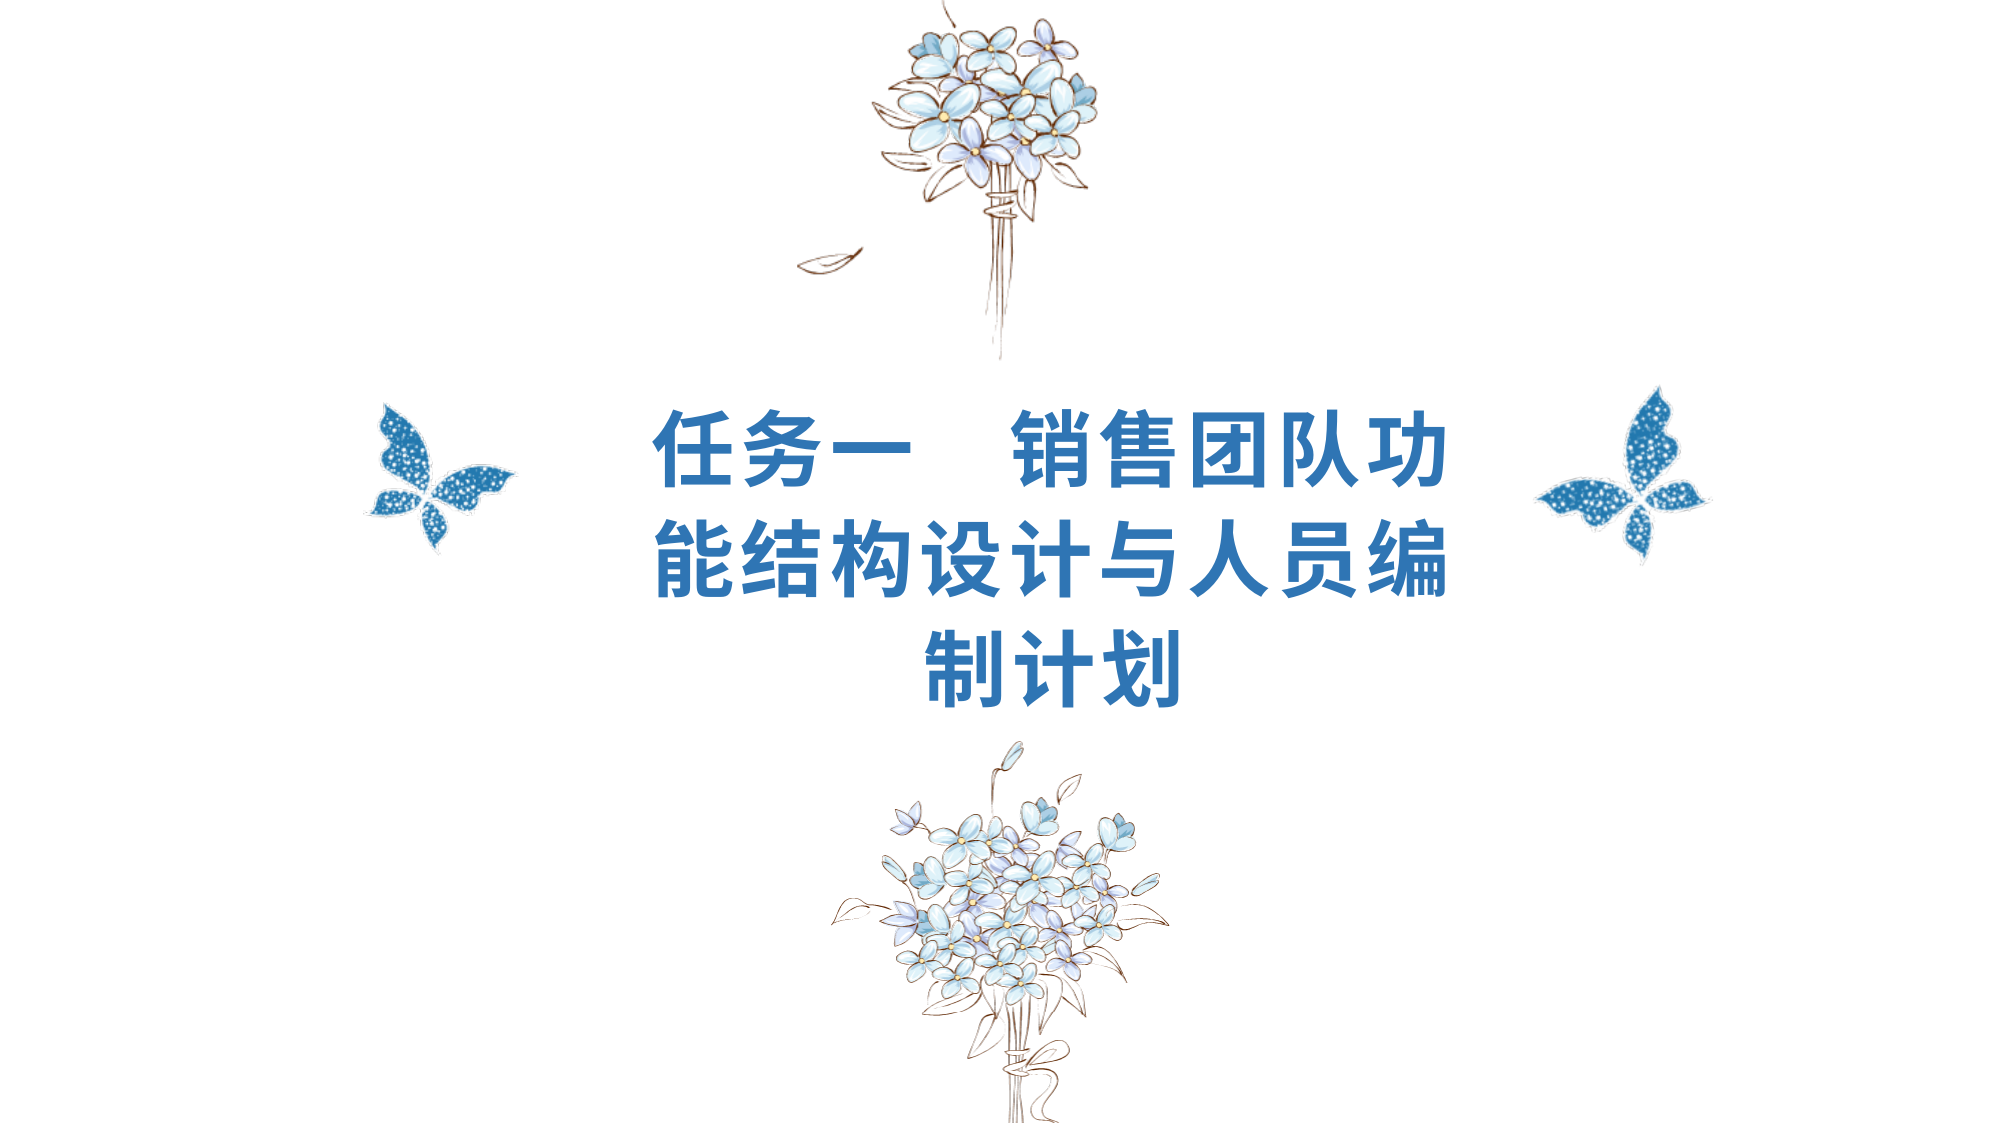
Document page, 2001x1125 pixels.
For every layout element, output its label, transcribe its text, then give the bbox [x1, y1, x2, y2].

picture [363, 402, 519, 556]
title 任务一 销售团队功能结构设计与人员编制计划 [598, 399, 1511, 726]
picture [831, 741, 1170, 1123]
picture [1514, 380, 1724, 588]
picture [797, 0, 1099, 362]
